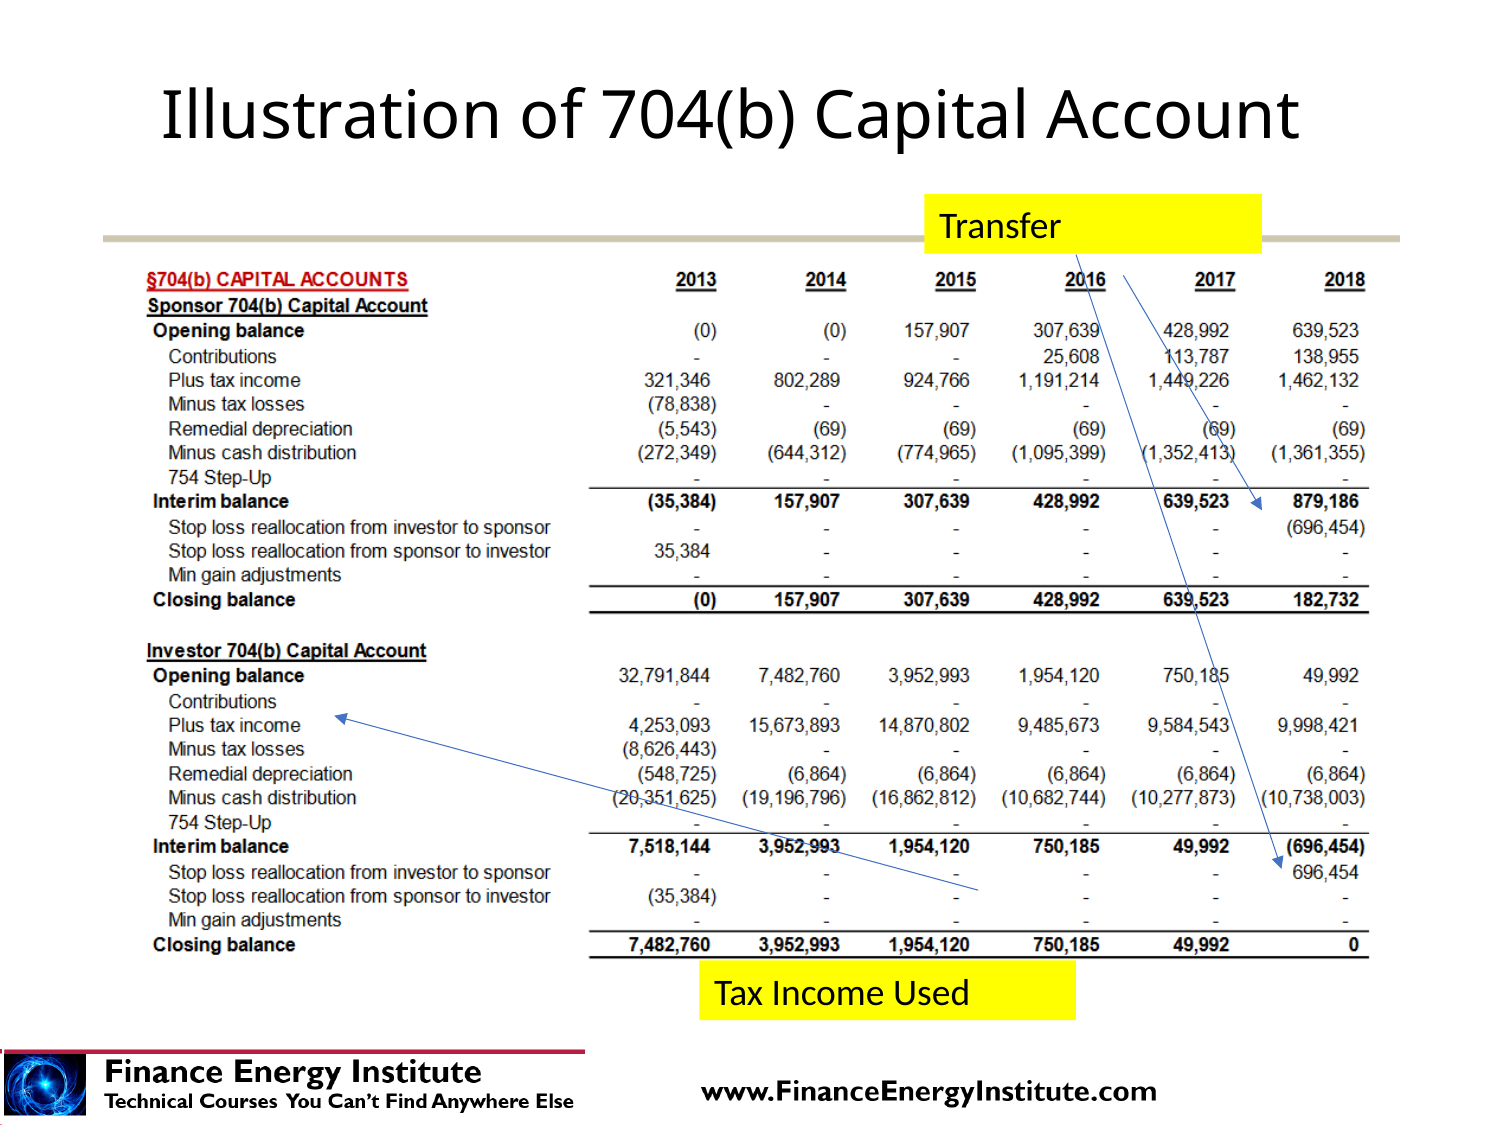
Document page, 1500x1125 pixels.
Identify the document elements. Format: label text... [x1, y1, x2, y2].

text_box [1076, 254, 1282, 869]
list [103, 221, 1400, 1000]
title Illustration of 704(b) Capital Account [103, 59, 1361, 174]
picture [0, 1042, 585, 1125]
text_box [1123, 275, 1262, 511]
text_box Tax Income Used [699, 1000, 1076, 1021]
picture [696, 1074, 1166, 1112]
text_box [334, 715, 979, 891]
text_box Transfer [924, 193, 1262, 221]
